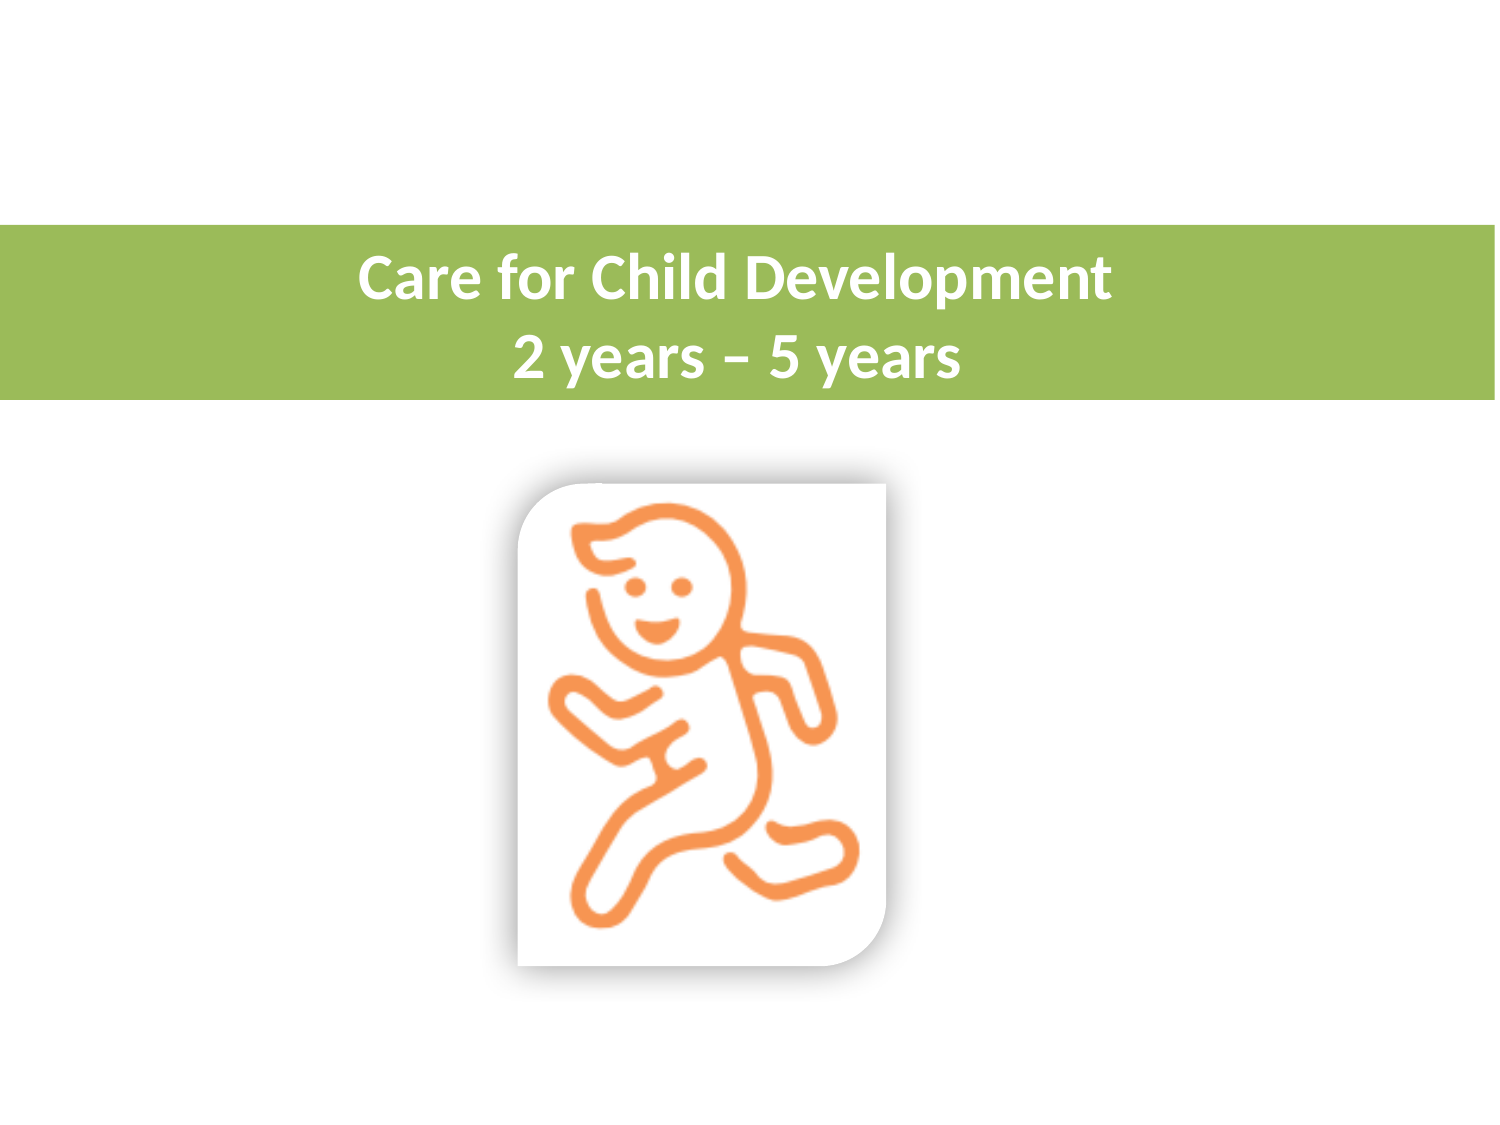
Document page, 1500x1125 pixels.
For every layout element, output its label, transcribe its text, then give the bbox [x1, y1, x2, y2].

text_box Care for Child Development 2 years – 5 years [0, 224, 1495, 400]
picture [524, 490, 880, 960]
